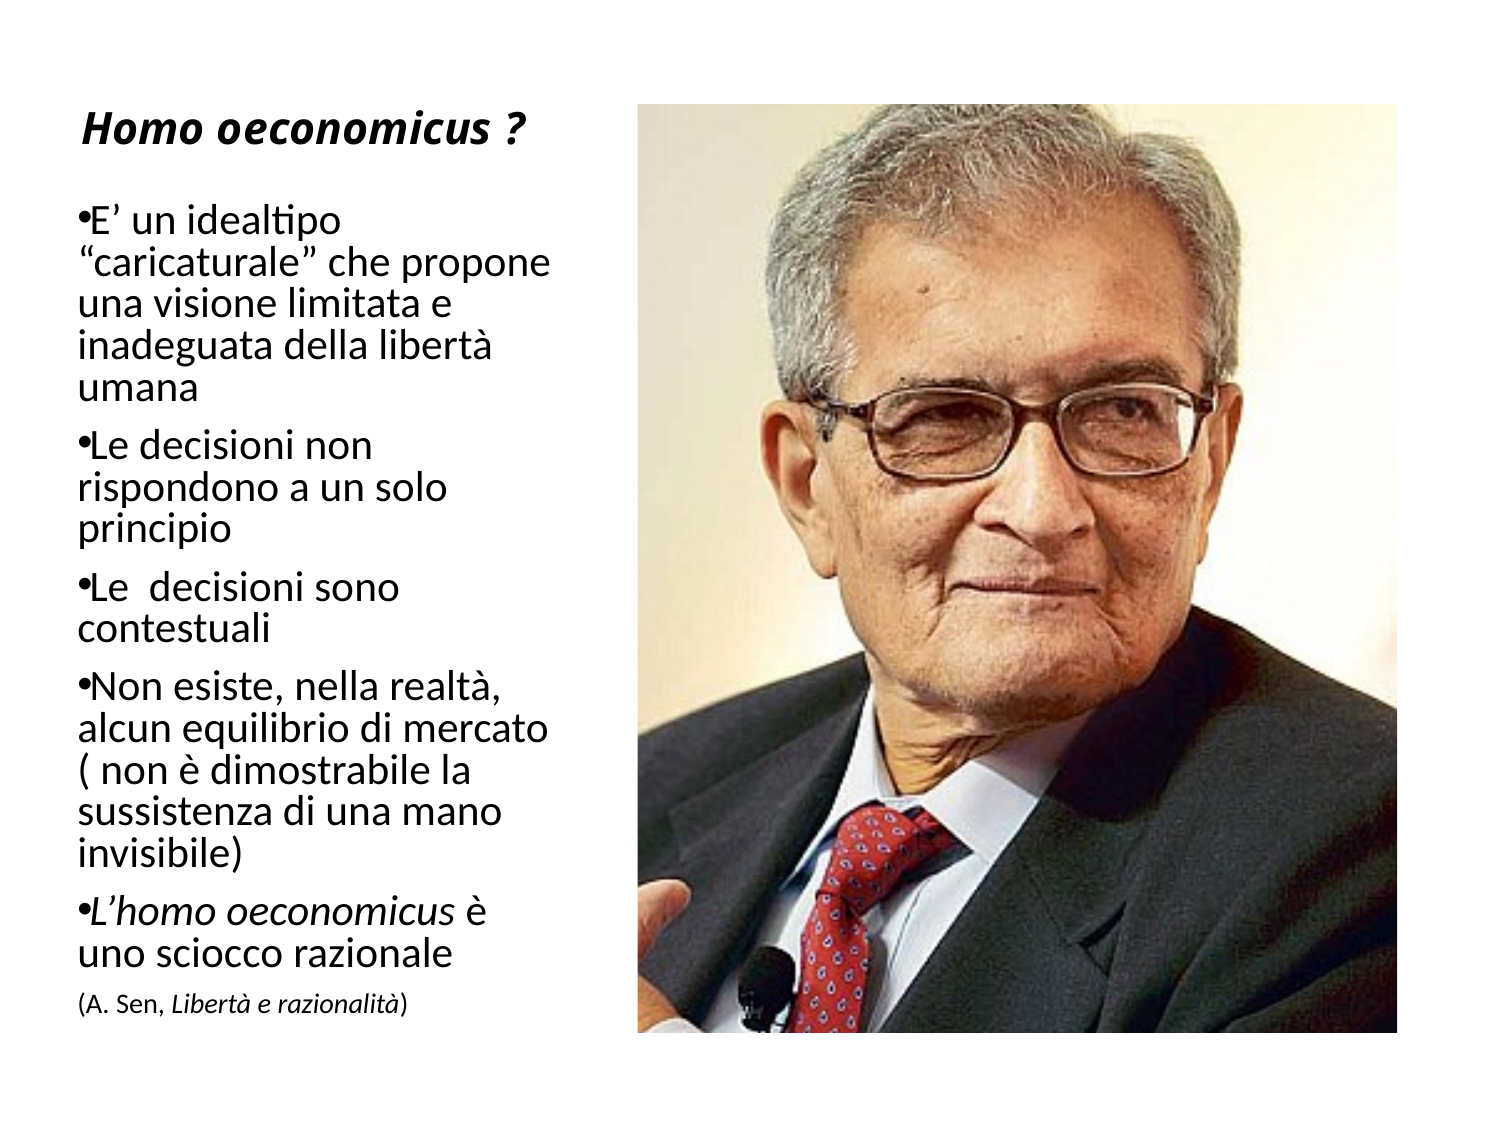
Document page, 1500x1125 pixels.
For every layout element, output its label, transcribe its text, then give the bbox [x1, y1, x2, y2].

title Homo oeconomicus ? [62, 53, 544, 162]
picture [637, 104, 1398, 1033]
list E’ un idealtipo “caricaturale” che propone una visione limitata e inadeguata della libertà umana Le decisioni non rispondono a un solo principio Le decisioni sono contestuali Non esiste, nella realtà, alcun equilibrio di mercato ( non è dimostrabile la sussistenza di una mano invisibile) L’homo oeconomicus è uno sciocco razionale (A. Sen, Libertà e razionalità) [62, 193, 568, 1033]
